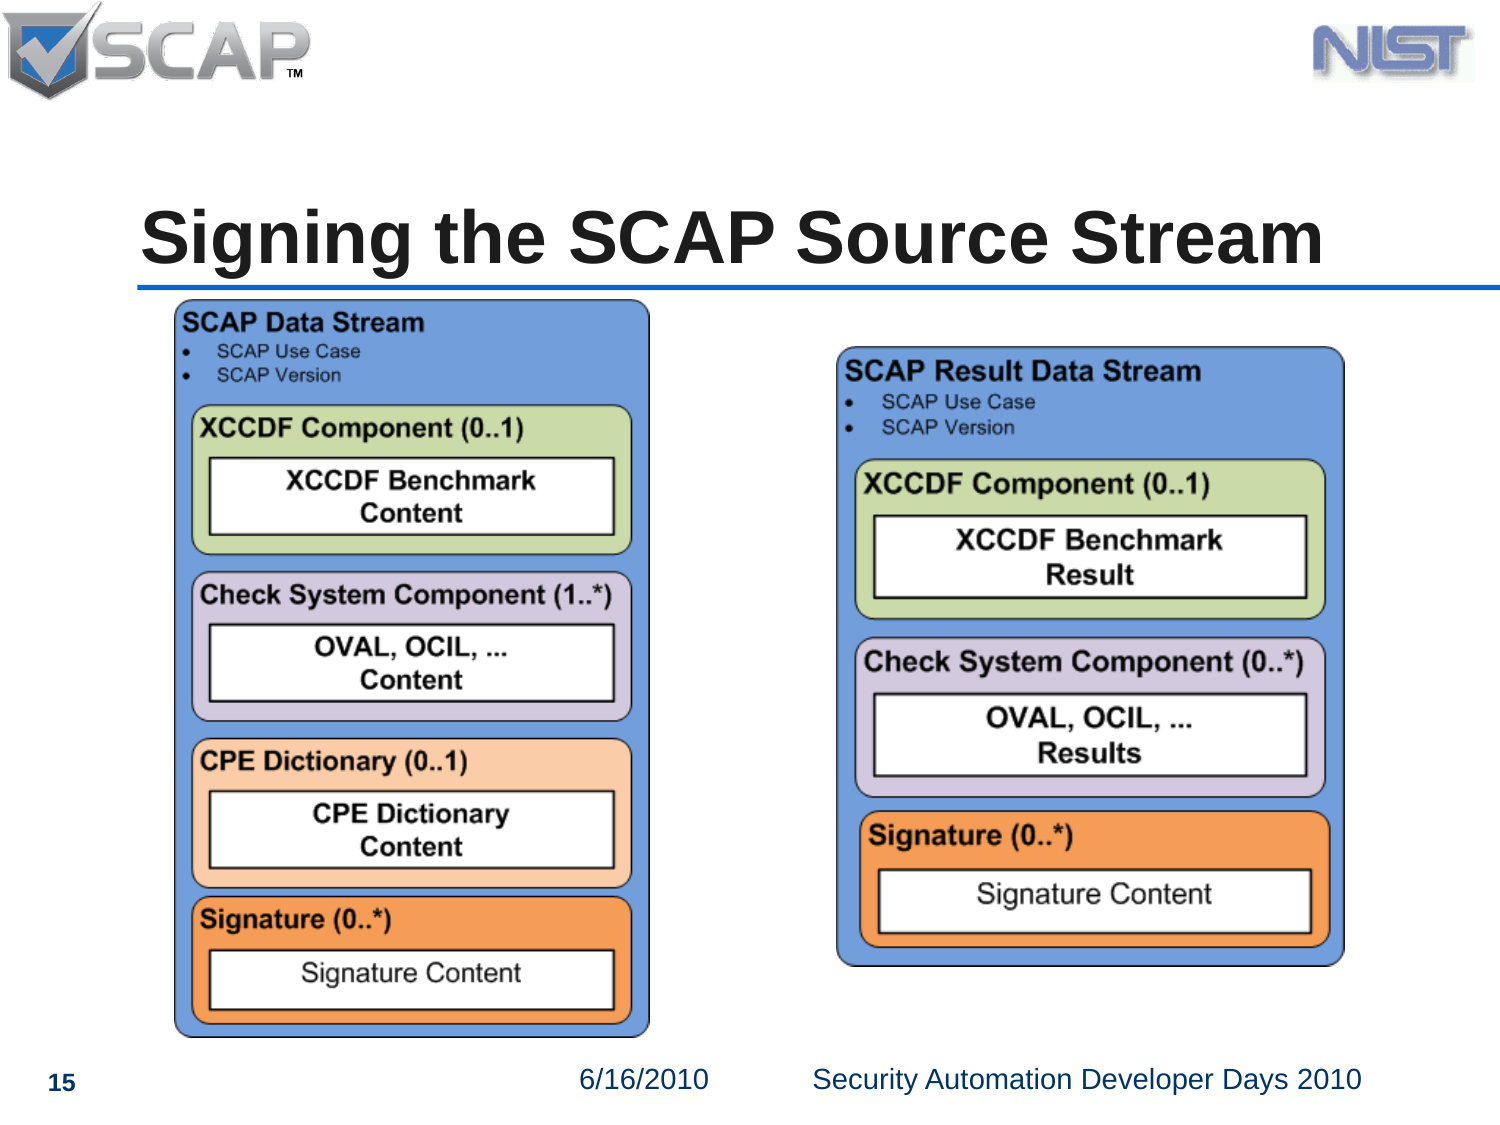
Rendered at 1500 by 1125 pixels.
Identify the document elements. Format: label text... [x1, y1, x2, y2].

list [836, 345, 1345, 967]
footer Security Automation Developer Days 2010 [749, 1024, 1426, 1104]
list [174, 299, 650, 1038]
picture [1312, 24, 1475, 83]
title Signing the SCAP Source Stream [124, 99, 1426, 288]
slide_number 15 [13, 1023, 111, 1105]
picture [0, 0, 313, 103]
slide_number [374, 1024, 725, 1104]
